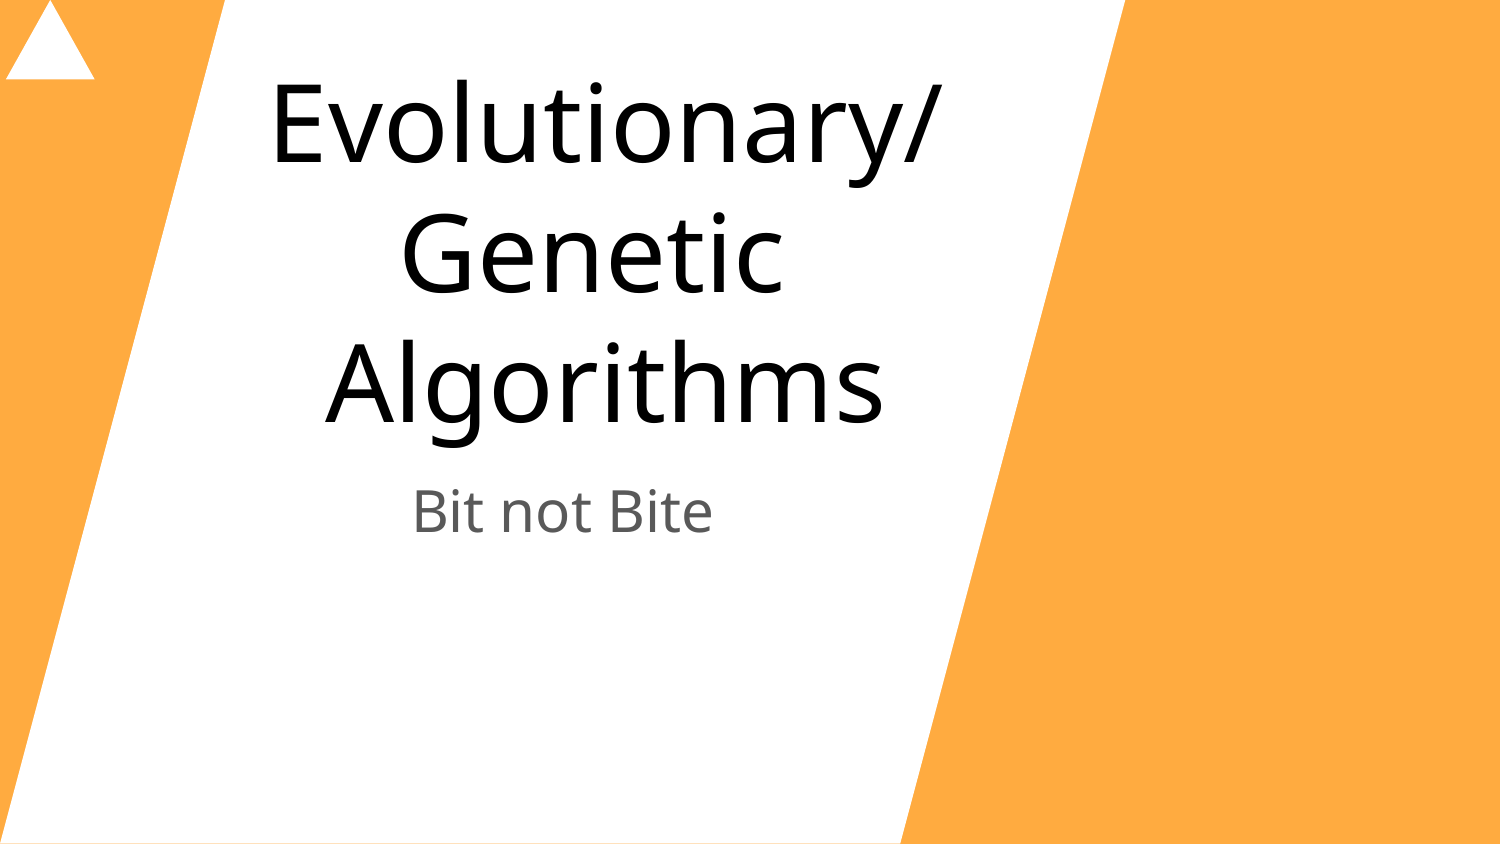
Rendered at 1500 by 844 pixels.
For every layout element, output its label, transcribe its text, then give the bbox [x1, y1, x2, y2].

title Evolutionary/ Genetic Algorithms [51, 45, 1161, 459]
subtitle Bit not Bite [110, 458, 1015, 600]
